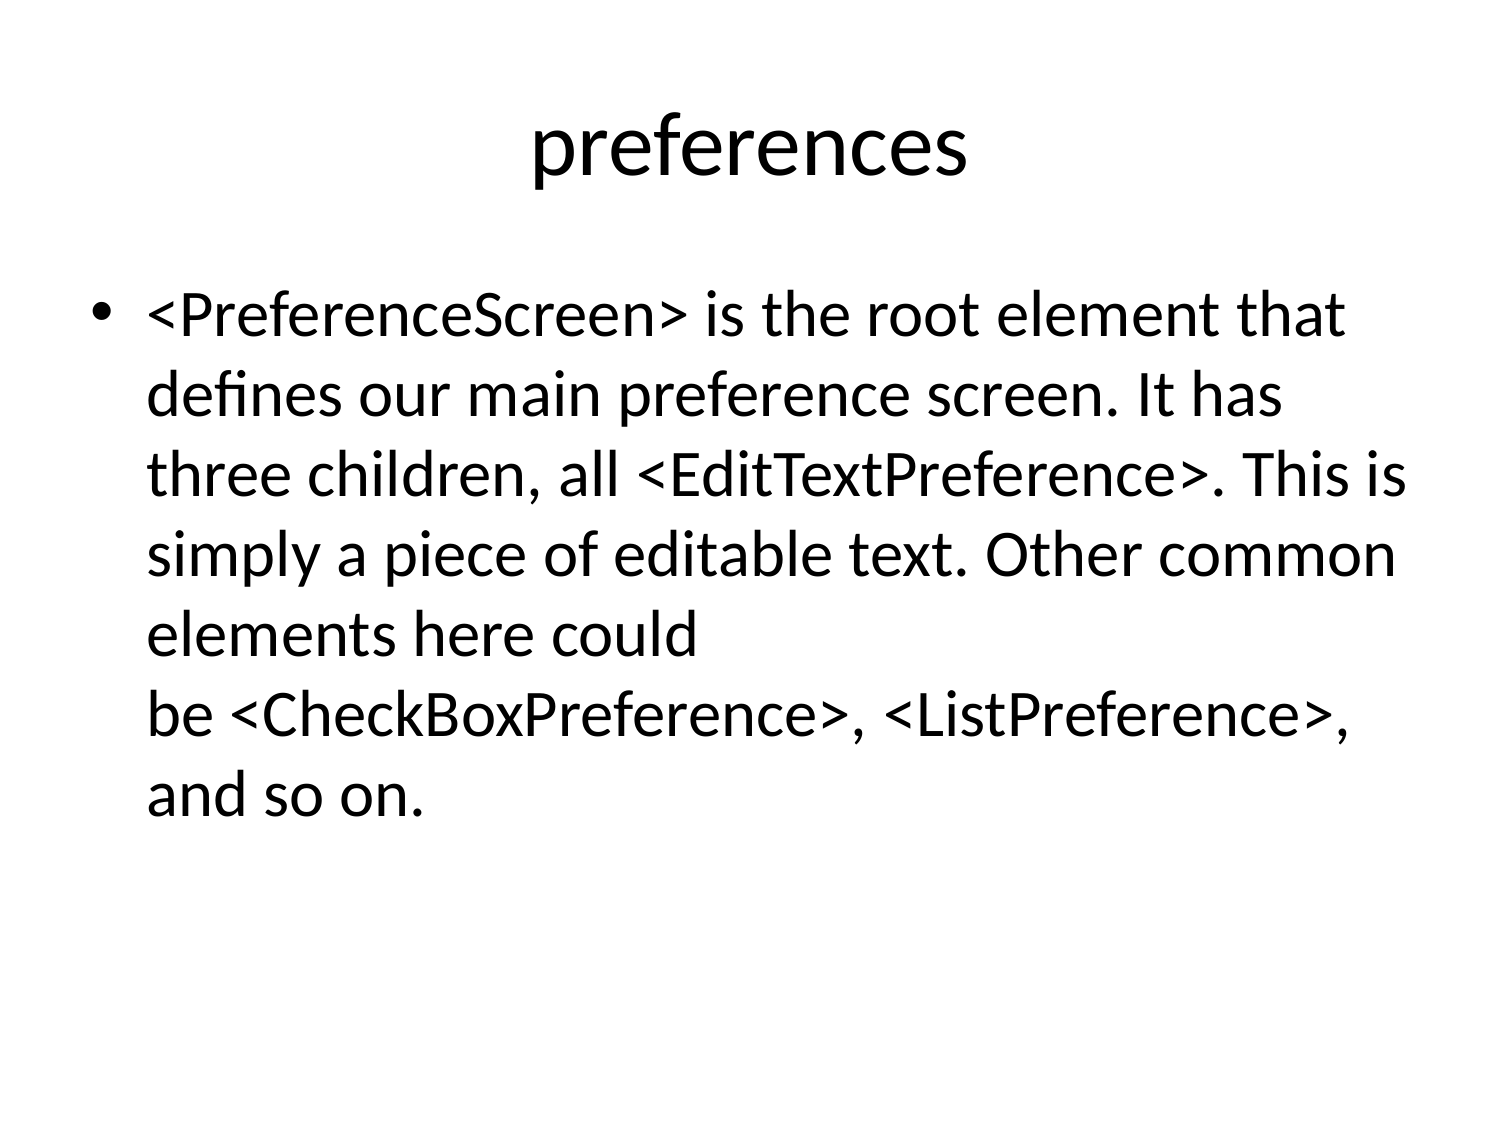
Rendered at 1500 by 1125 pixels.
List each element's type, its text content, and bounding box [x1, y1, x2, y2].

title preferences [75, 45, 1425, 233]
list <PreferenceScreen> is the root element that defines our main preference screen. It has three children, all <EditTextPreference>. This is simply a piece of editable text. Other common elements here could be <CheckBoxPreference>, <ListPreference>, and so on. [75, 262, 1425, 1005]
